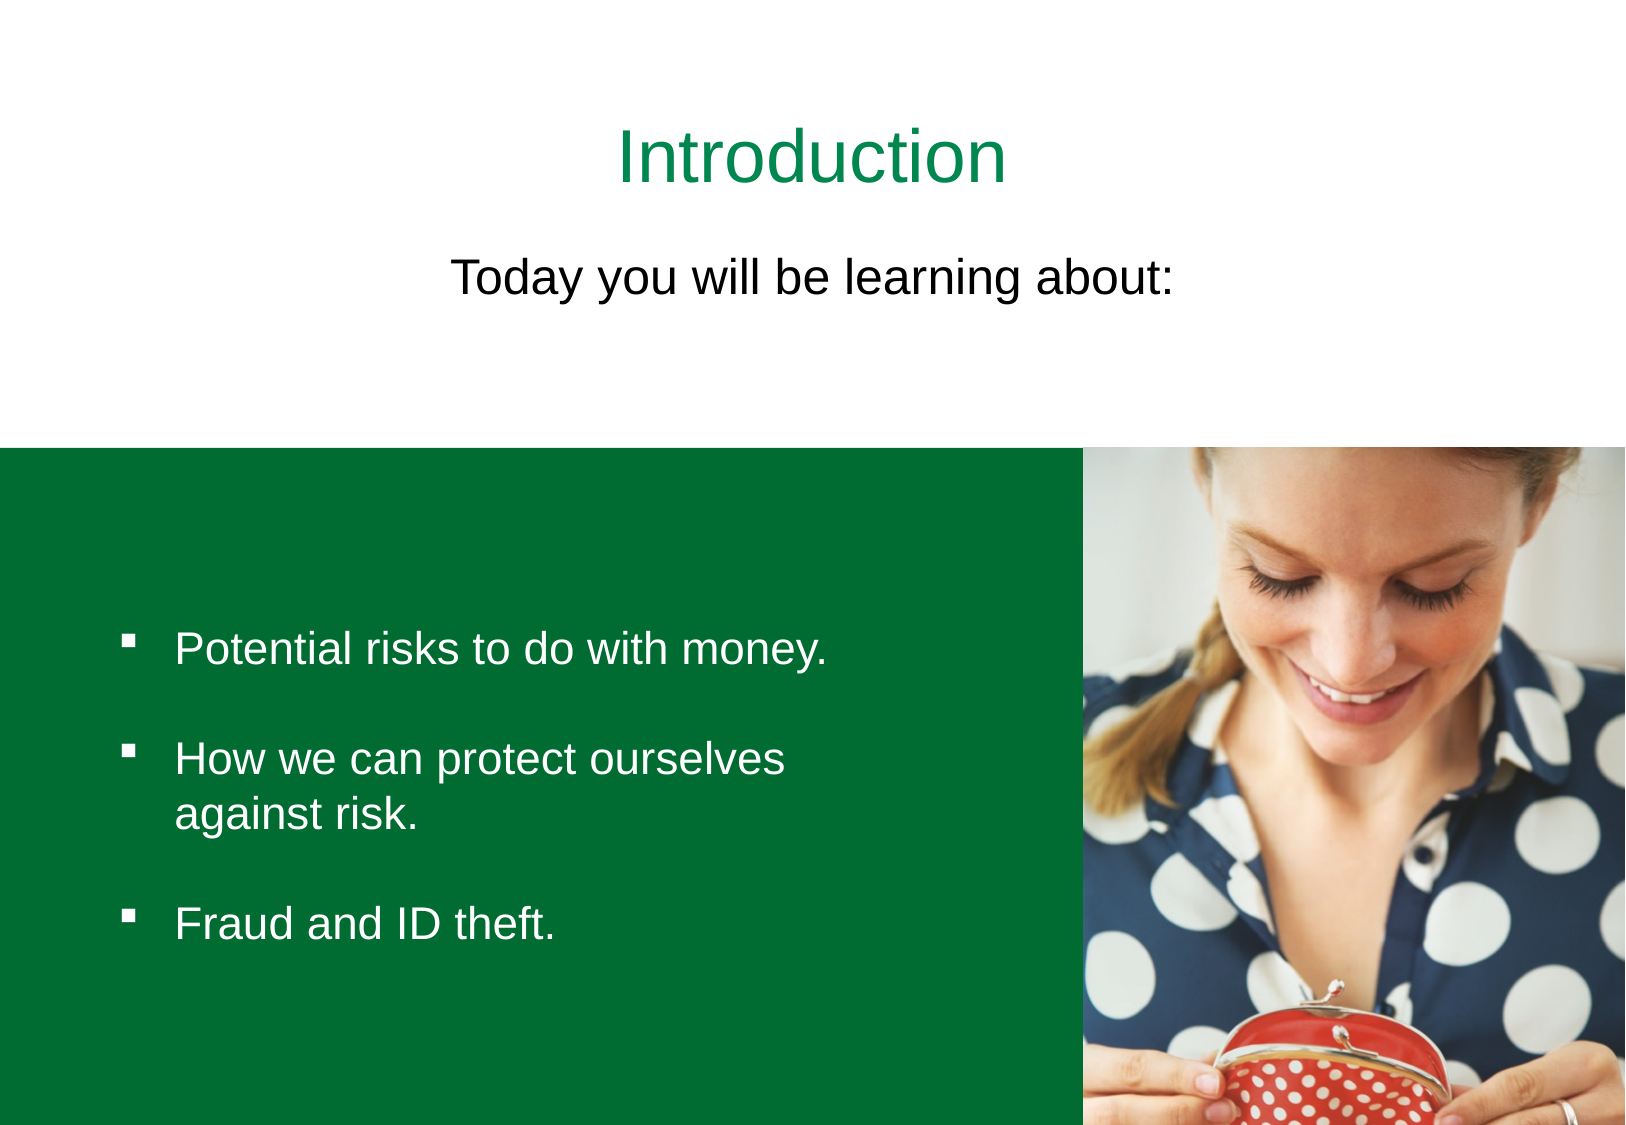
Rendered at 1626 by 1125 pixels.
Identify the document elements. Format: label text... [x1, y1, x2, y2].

text_box Potential risks to do with money. How we can protect ourselves against risk. Fraud and ID theft. [118, 618, 919, 949]
text_box [0, 446, 1084, 1125]
picture [1083, 447, 1625, 1125]
title Introduction [0, 118, 1625, 200]
text_box Today you will be learning about: [0, 244, 1625, 305]
